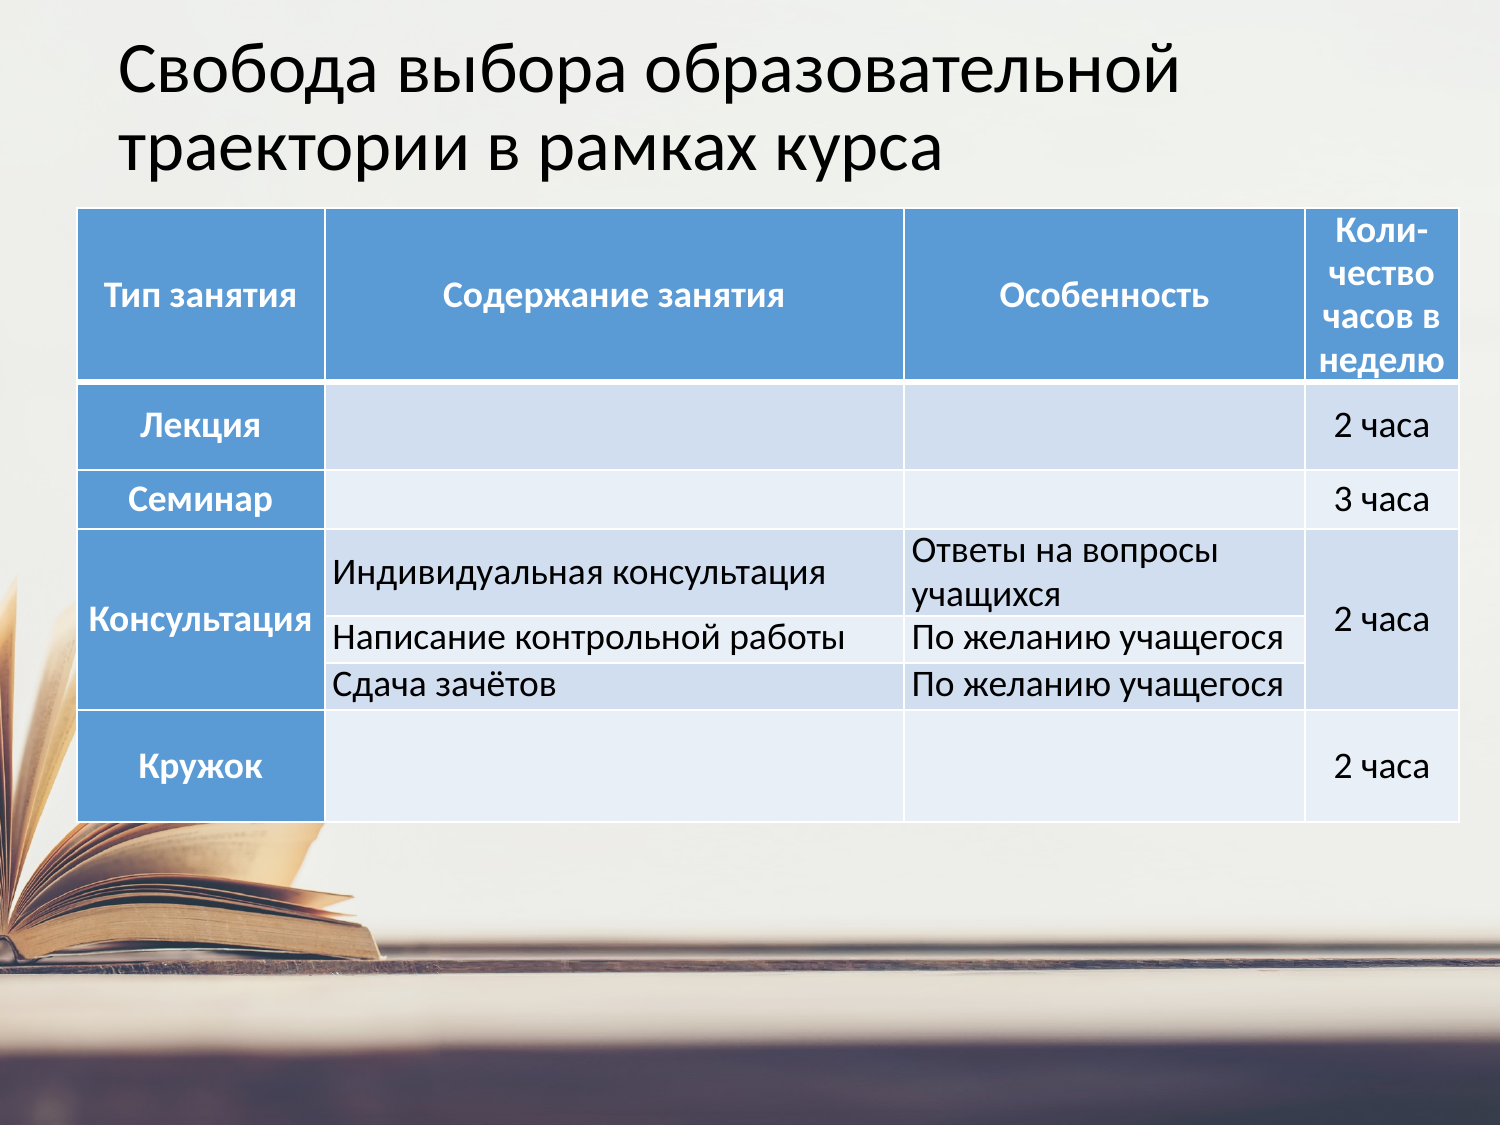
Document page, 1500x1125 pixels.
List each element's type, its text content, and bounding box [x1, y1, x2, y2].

table_header Содержание занятия [326, 209, 903, 379]
table_cell Индивидуальная консультация [326, 530, 903, 615]
table_header Тип занятия [78, 209, 324, 379]
table_cell Консультация [78, 530, 324, 709]
table_cell Ответы на вопросы учащихся [905, 530, 1304, 615]
table_cell Семинар [78, 471, 324, 528]
table_cell 2 часа [1306, 711, 1458, 821]
table_cell Написание контрольной работы [326, 617, 903, 662]
table_cell По желанию учащегося [905, 617, 1304, 662]
table_cell [905, 471, 1304, 528]
table_cell 2 часа [1306, 530, 1458, 709]
table_cell По желанию учащегося [905, 664, 1304, 709]
table_cell 2 часа [1306, 385, 1458, 469]
table_cell Сдача зачётов [326, 664, 903, 709]
table_cell [326, 385, 903, 469]
table_cell 3 часа [1306, 471, 1458, 528]
table_cell [326, 711, 903, 821]
table_cell [905, 385, 1304, 469]
table_cell [326, 471, 903, 528]
table_header Коли-чество часов в неделю [1306, 209, 1458, 379]
table_cell Лекция [78, 385, 324, 469]
picture [0, 0, 1500, 1125]
title Свобода выбора образовательной траектории в рамках курса [103, 21, 1397, 194]
table_cell [905, 711, 1304, 821]
table_header Особенность [905, 209, 1304, 379]
table_cell Кружок [78, 711, 324, 821]
